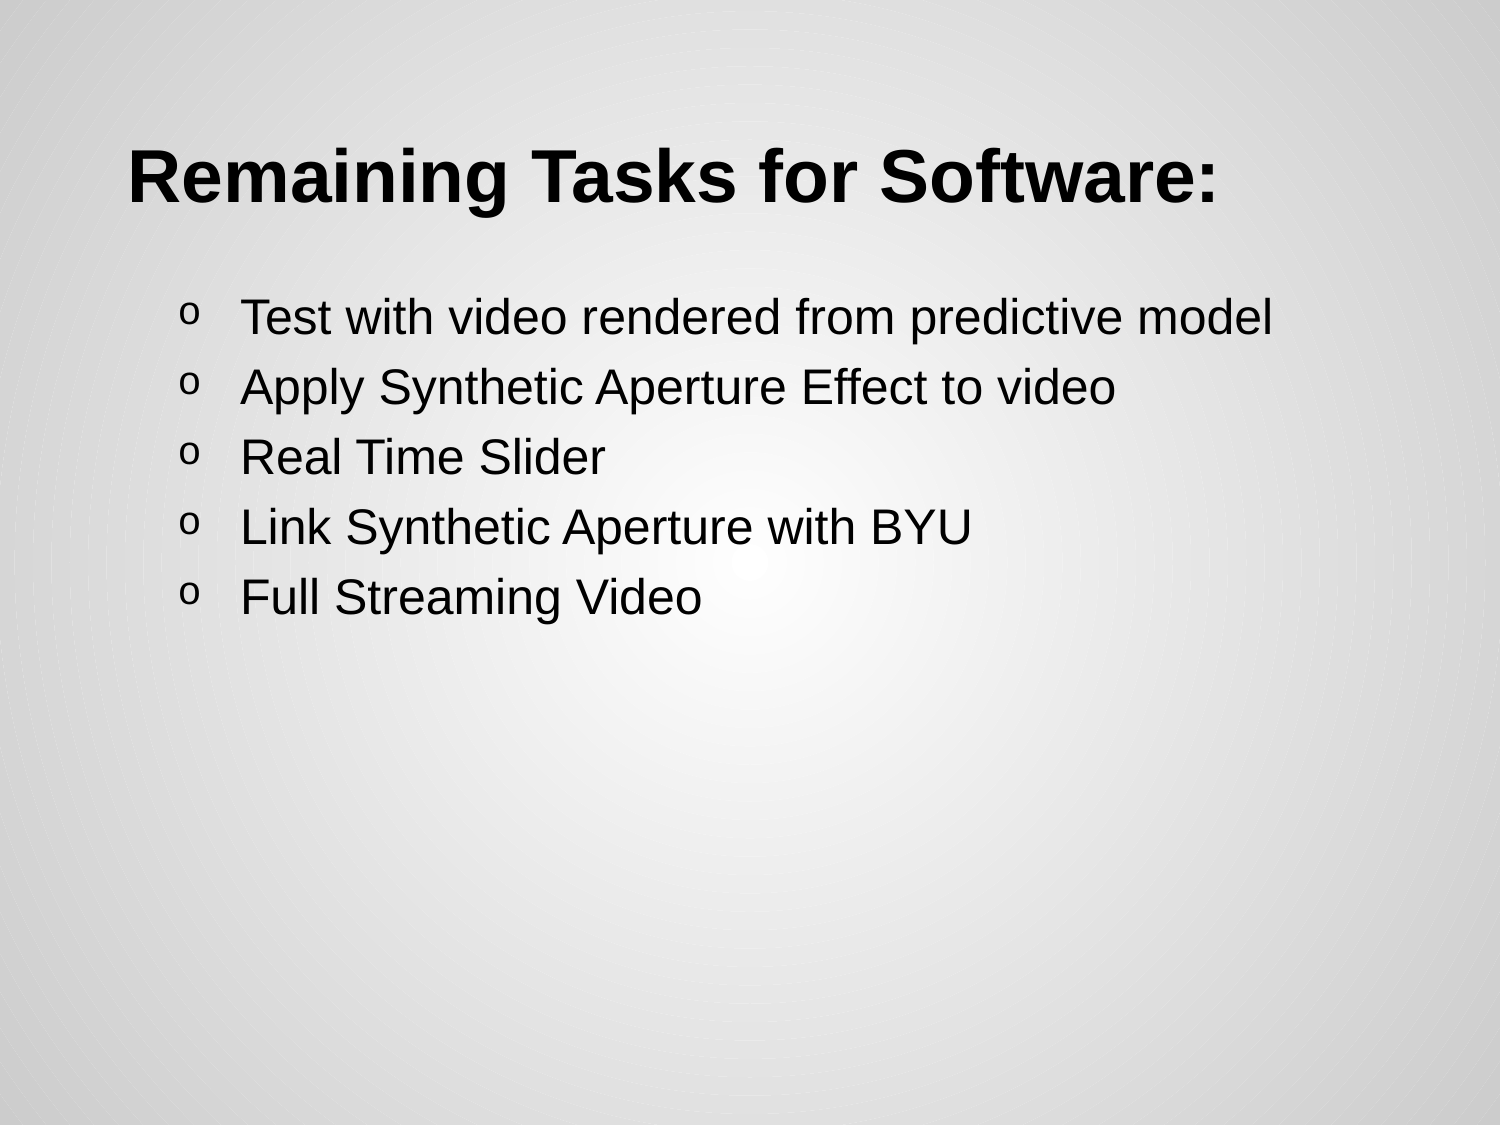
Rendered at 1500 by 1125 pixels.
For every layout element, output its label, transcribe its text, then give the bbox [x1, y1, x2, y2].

list Test with video rendered from predictive model Apply Synthetic Aperture Effect to video Real Time Slider Link Synthetic Aperture with BYU Full Streaming Video [75, 269, 1425, 1085]
title Remaining Tasks for Software: [75, 45, 1425, 233]
